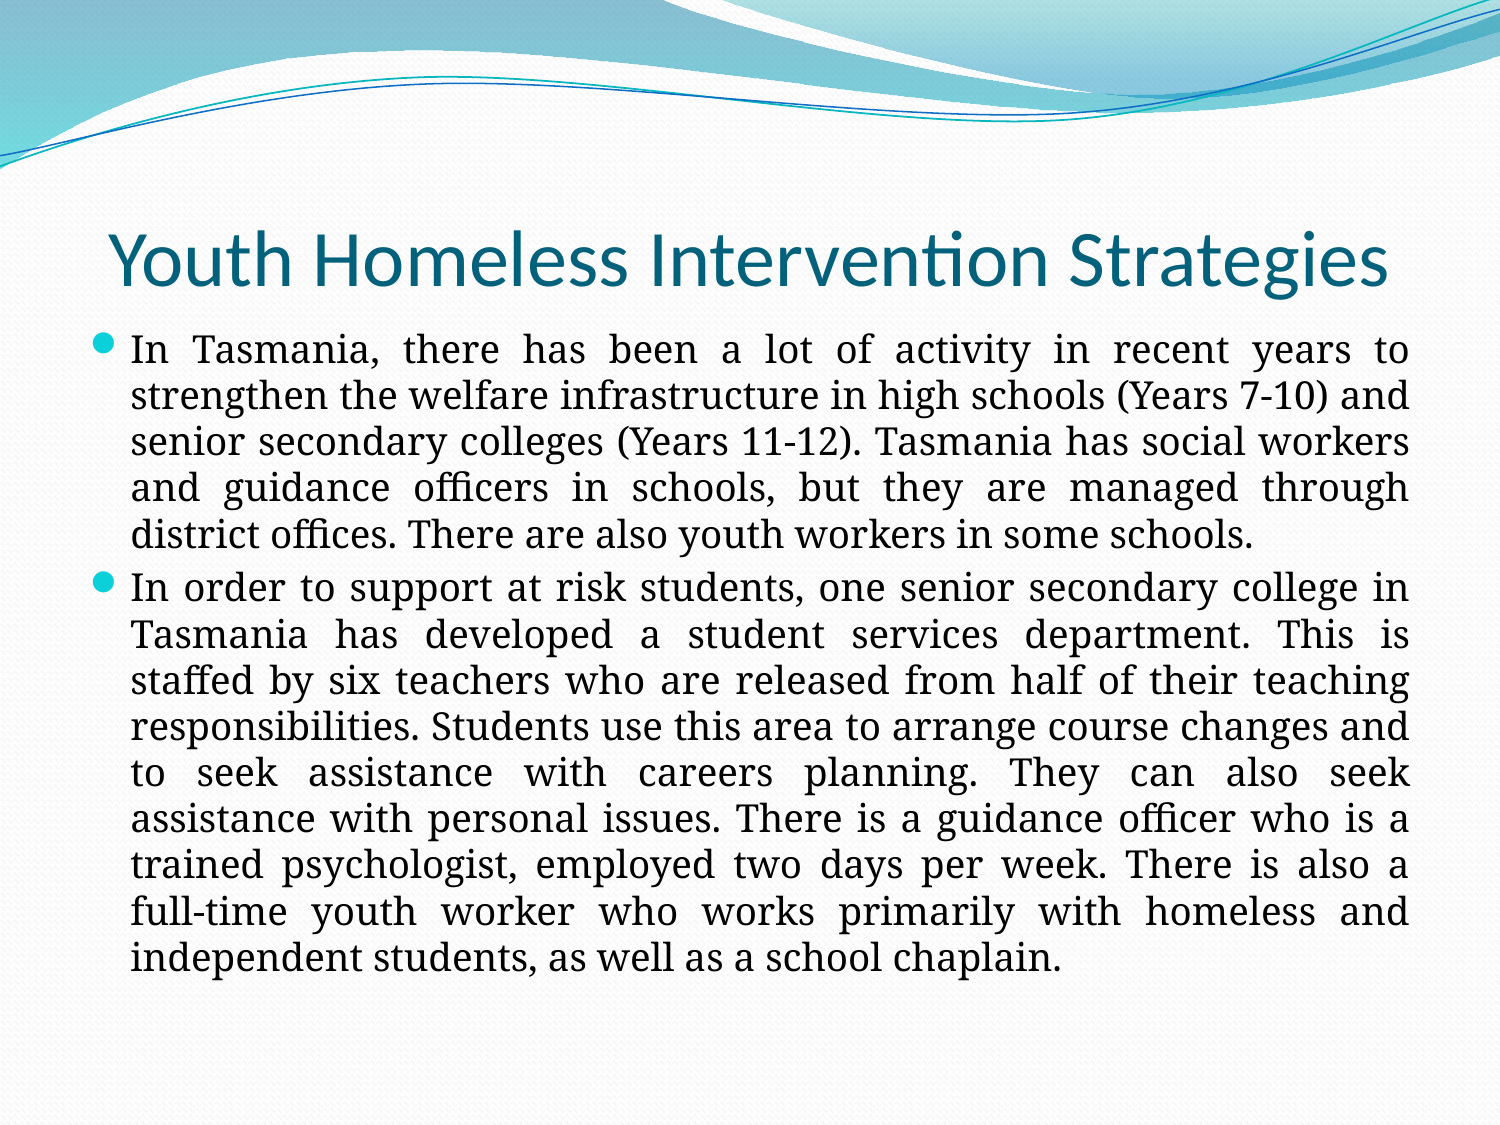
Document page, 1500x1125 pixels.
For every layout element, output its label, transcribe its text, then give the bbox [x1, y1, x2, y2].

list In Tasmania, there has been a lot of activity in recent years to strengthen the welfare infrastructure in high schools (Years 7-10) and senior secondary colleges (Years 11-12). Tasmania has social workers and guidance officers in schools, but they are managed through district offices. There are also youth workers in some schools. In order to support at risk students, one senior secondary college in Tasmania has developed a student services department. This is staffed by six teachers who are released from half of their teaching responsibilities. Students use this area to arrange course changes and to seek assistance with careers planning. They can also seek assistance with personal issues. There is a guidance officer who is a trained psychologist, employed two days per week. There is also a full-time youth worker who works primarily with homeless and independent students, as well as a school chaplain. [75, 317, 1425, 1038]
title Youth Homeless Intervention Strategies [75, 115, 1425, 303]
